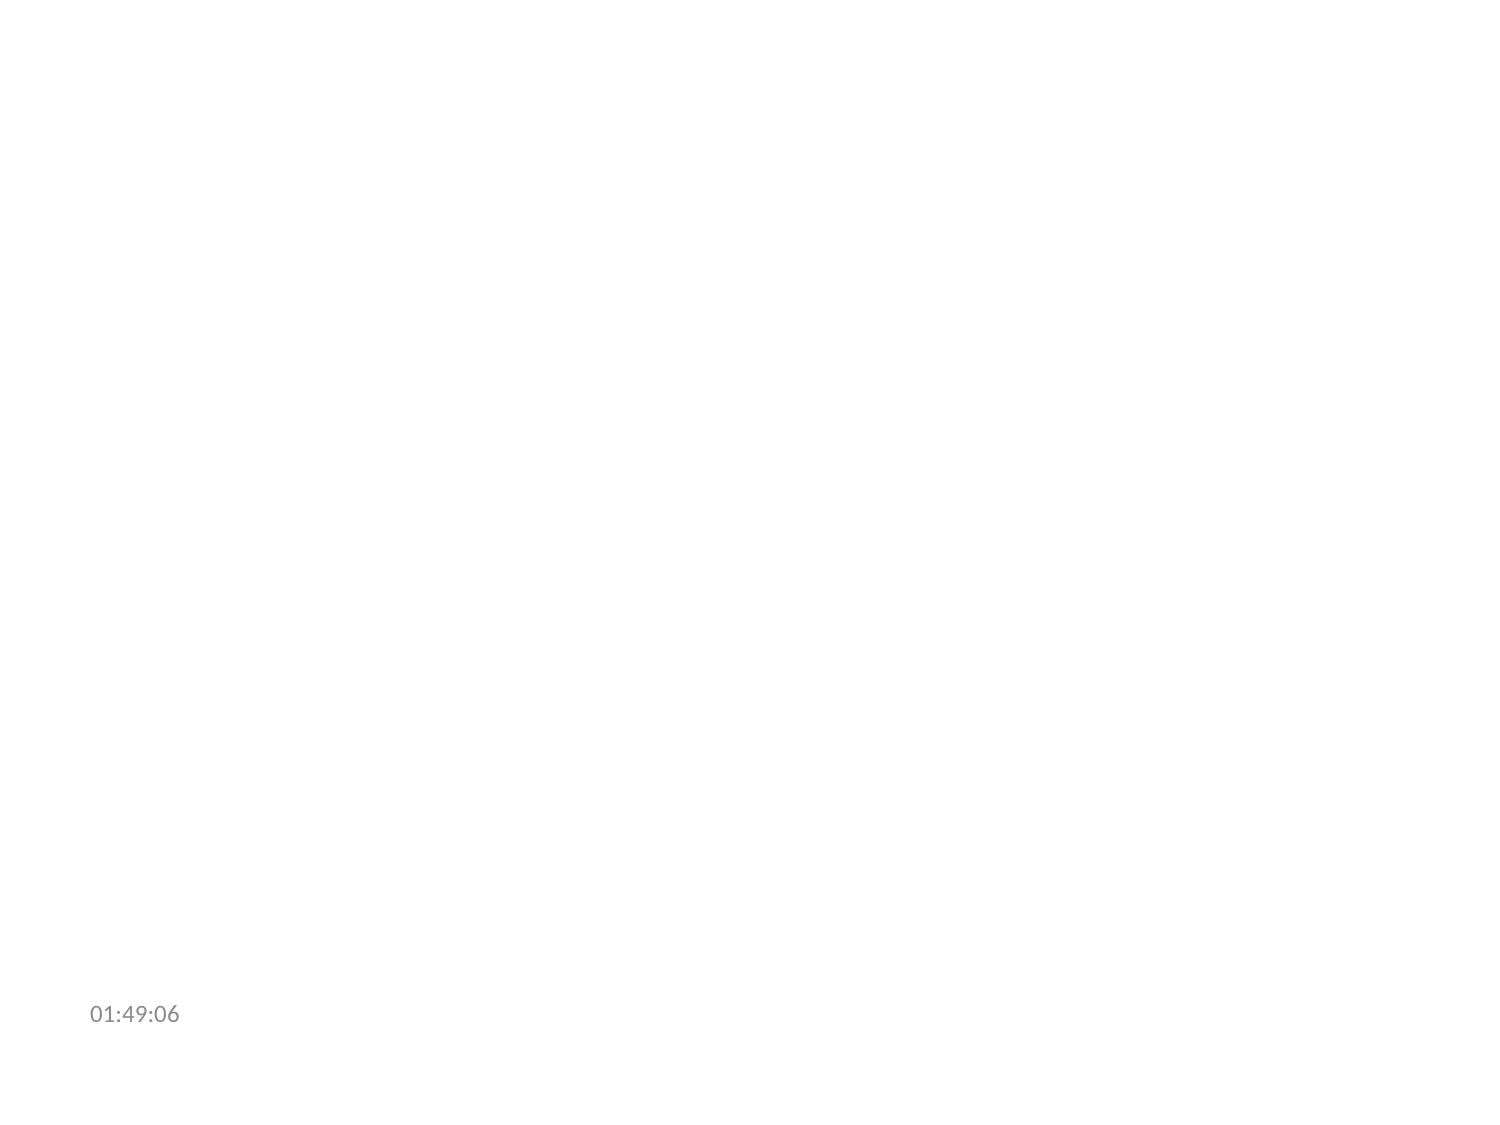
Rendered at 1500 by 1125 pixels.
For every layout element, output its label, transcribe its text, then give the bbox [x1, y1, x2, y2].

text_box 15:35:09 [75, 982, 425, 1043]
